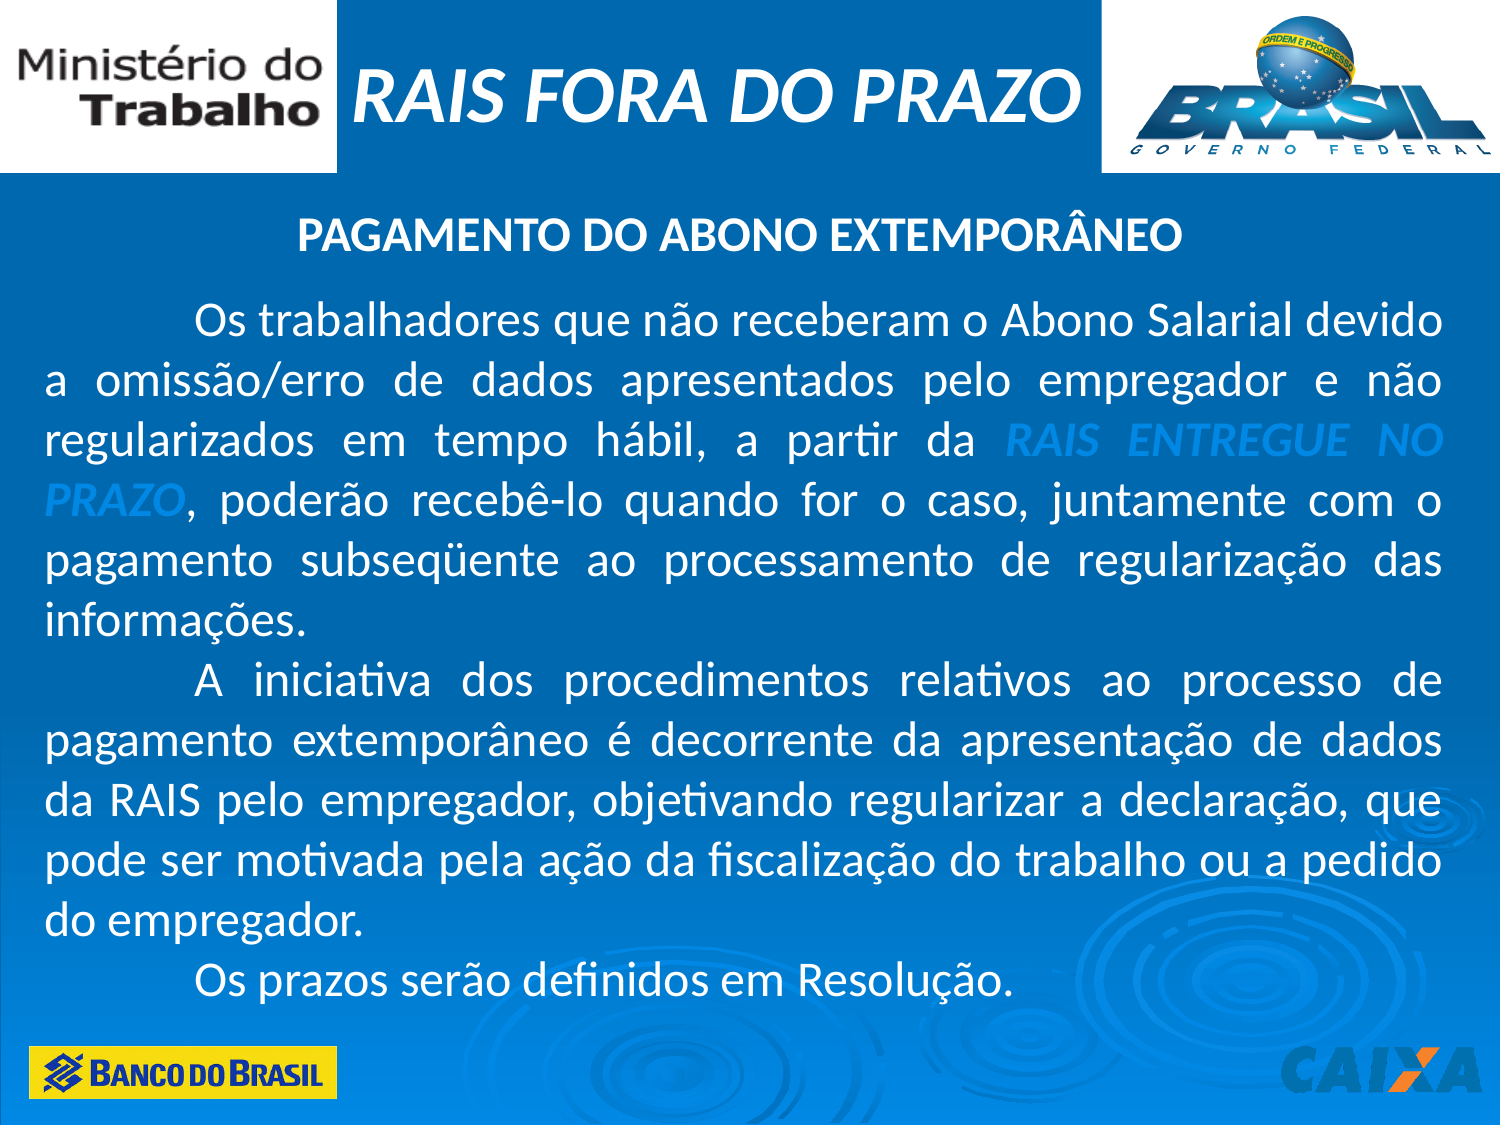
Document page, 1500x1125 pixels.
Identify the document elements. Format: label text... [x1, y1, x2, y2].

picture [1281, 1046, 1482, 1093]
picture [1101, 0, 1500, 173]
text_box PAGAMENTO DO ABONO EXTEMPORÂNEO [173, 193, 1308, 269]
picture [29, 1046, 337, 1099]
text_box RAIS FORA DO PRAZO [337, 34, 1101, 147]
picture [0, 0, 337, 173]
text_box Os trabalhadores que não receberam o Abono Salarial devido a omissão/erro de dados apresentados pelo empregador e não regularizados em tempo hábil, a partir da RAIS ENTREGUE NO PRAZO, poderão recebê-lo quando for o caso, juntamente com o pagamento subseqüente ao processamento de regularização das informações. A iniciativa dos procedimentos relativos ao processo de pagamento extemporâneo é decorrente da apresentação de dados da RAIS pelo empregador, objetivando regularizar a declaração, que pode ser motivada pela ação da fiscalização do trabalho ou a pedido do empregador. Os prazos serão definidos em Resolução. [29, 279, 1459, 1007]
